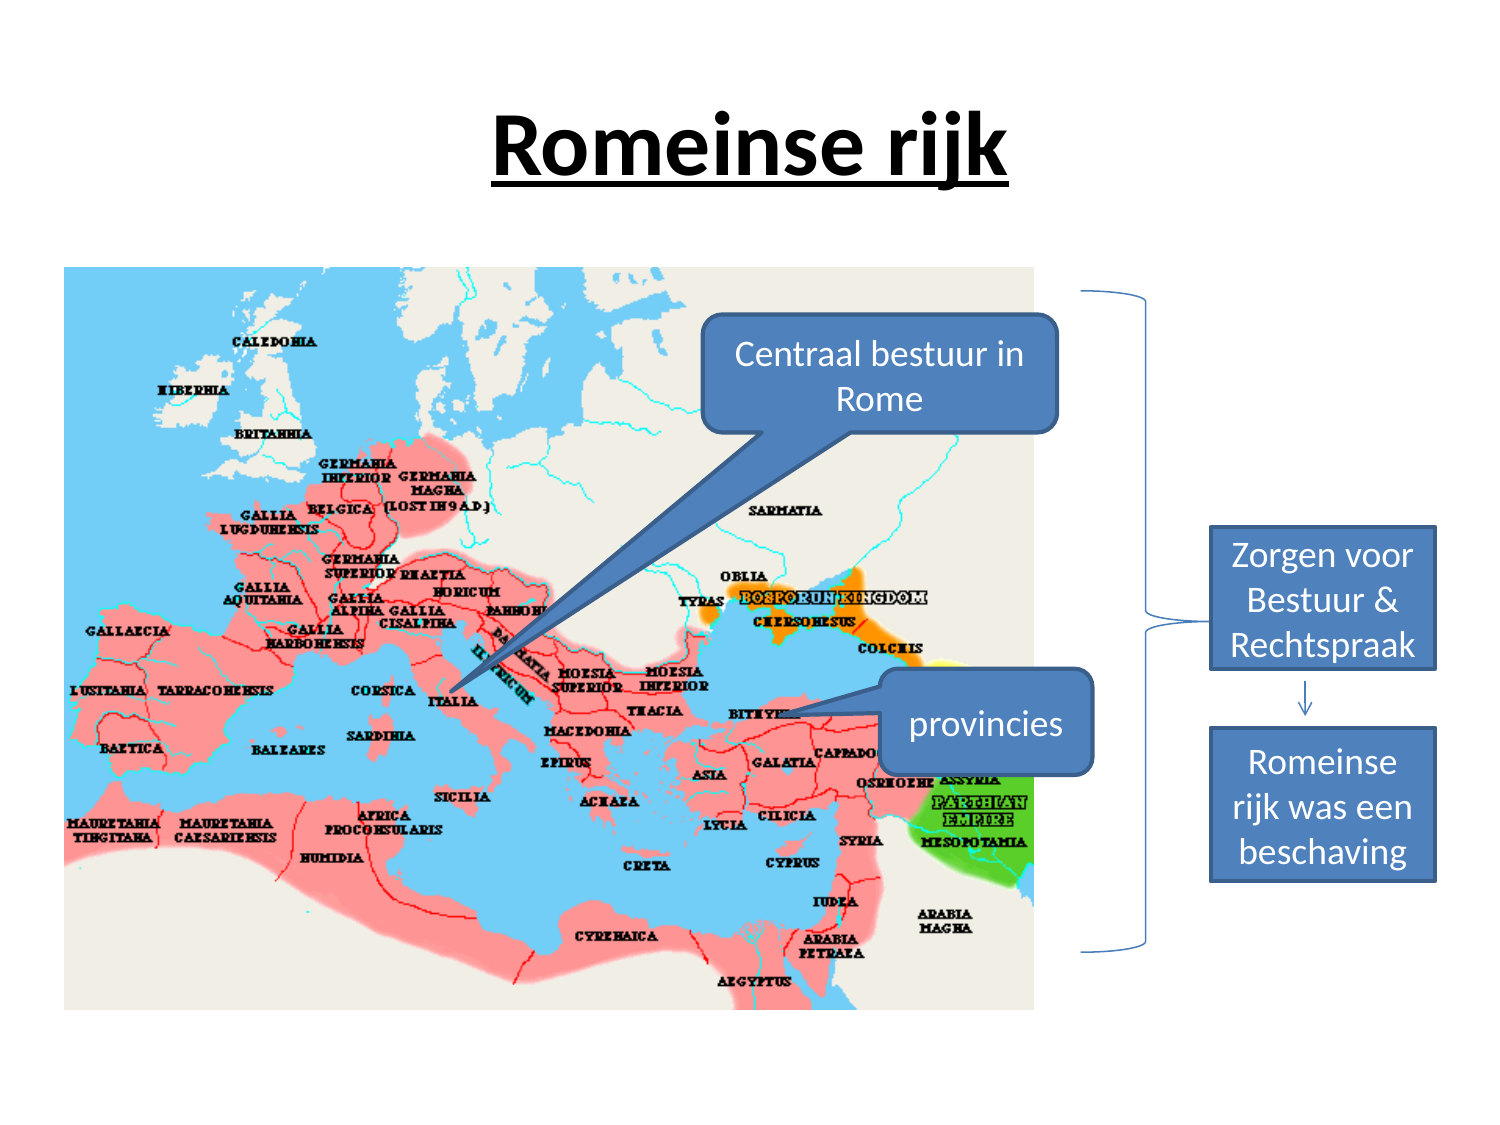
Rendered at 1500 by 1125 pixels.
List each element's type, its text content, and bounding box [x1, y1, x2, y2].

text_box [1080, 290, 1209, 953]
text_box Centraal bestuur in Rome [1039, 312, 1060, 435]
text_box Romeinse rijk was een beschaving [1209, 726, 1437, 883]
text_box Zorgen voor Bestuur & Rechtspraak [1209, 525, 1437, 671]
picture [64, 266, 1034, 1010]
text_box provincies [1039, 666, 1080, 778]
title Romeinse rijk [75, 45, 1425, 233]
